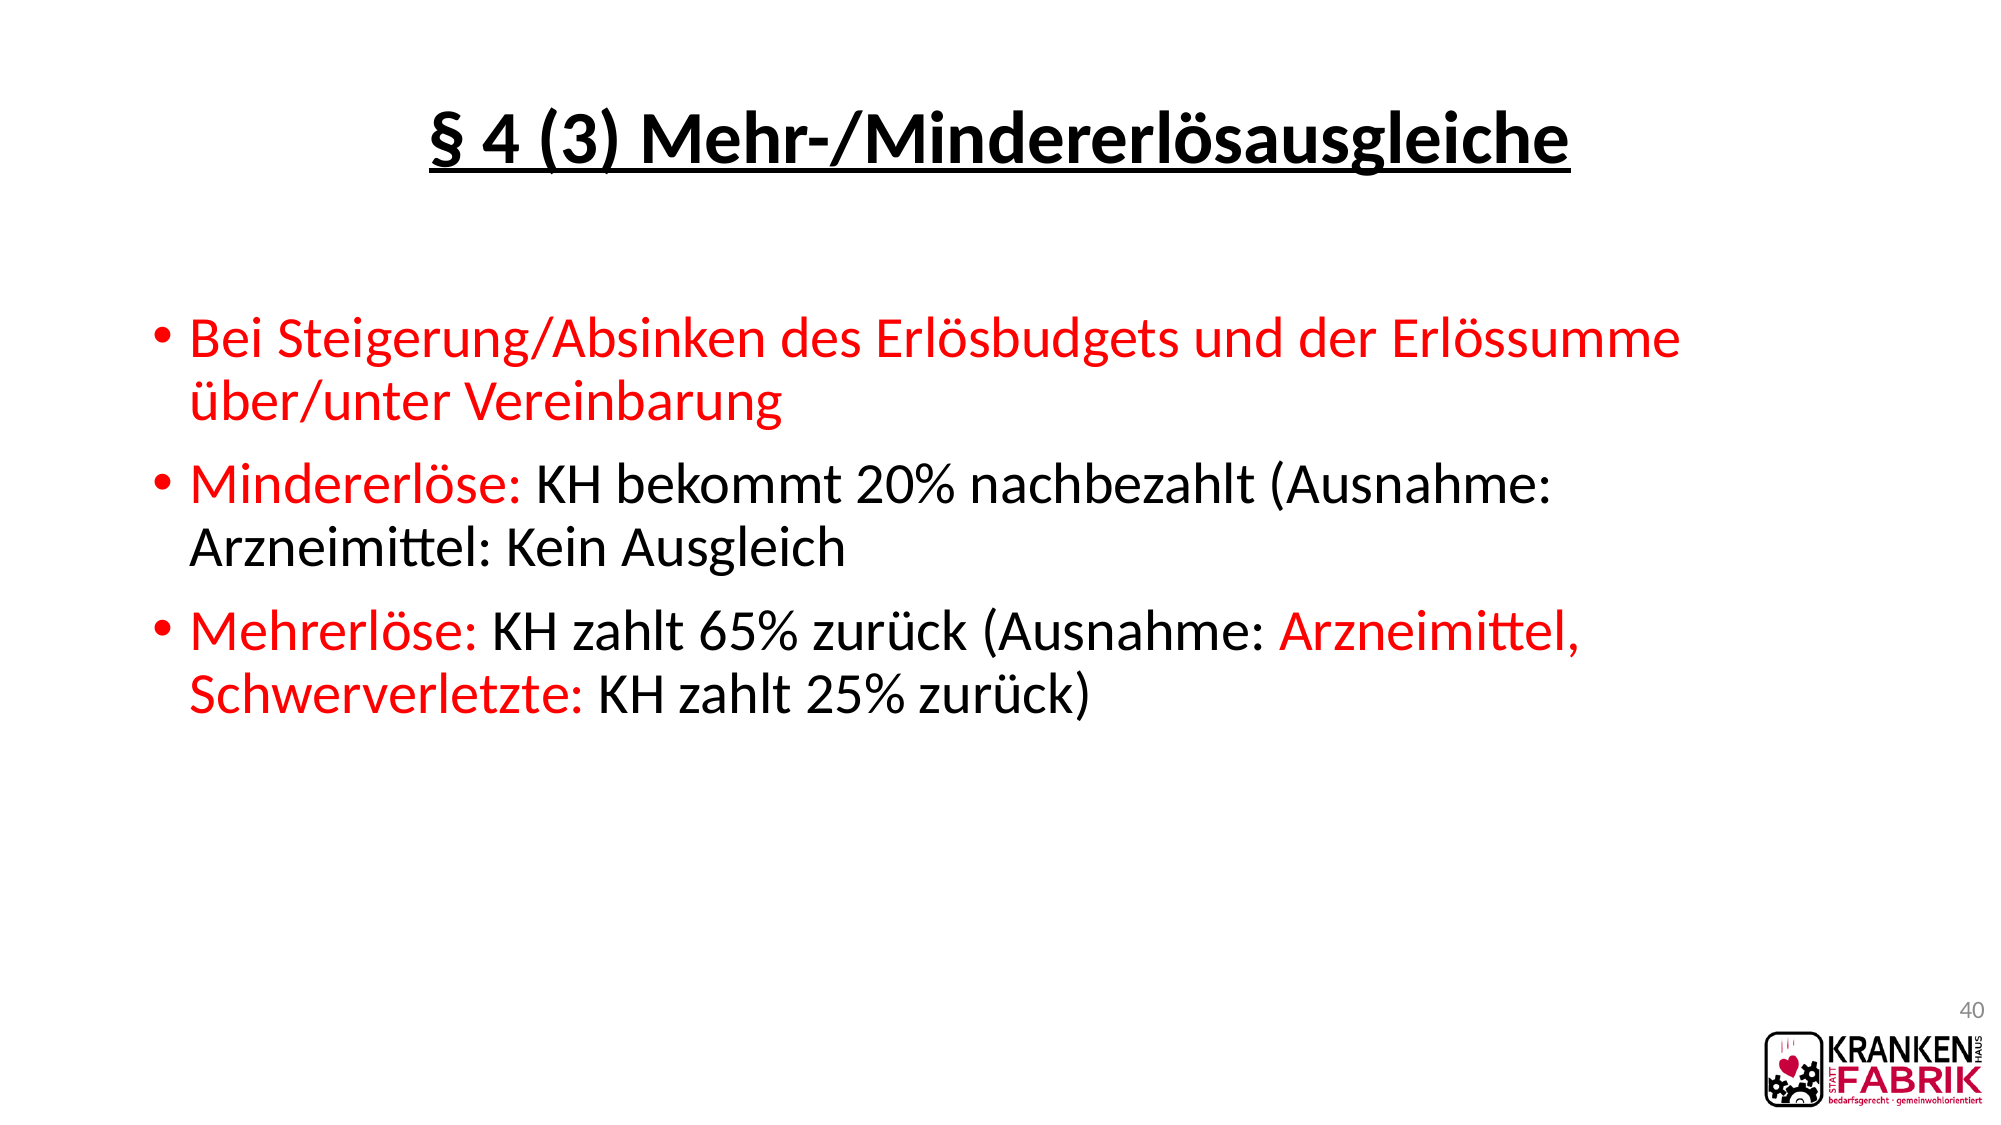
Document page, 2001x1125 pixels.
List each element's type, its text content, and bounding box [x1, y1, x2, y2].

picture [1746, 1039, 2000, 1125]
list Bei Steigerung/Absinken des Erlösbudgets und der Erlössumme über/unter Vereinbarung Mindererlöse: KH bekommt 20% nachbezahlt (Ausnahme: Arzneimittel: Kein Ausgleich Mehrerlöse: KH zahlt 65% zurück (Ausnahme: Arzneimittel, Schwerverletzte: KH zahlt 25% zurück) [137, 299, 1863, 1014]
title § 4 (3) Mehr-/Mindererlösausgleiche [137, 30, 1863, 248]
slide_number 40 [1550, 979, 2000, 1039]
